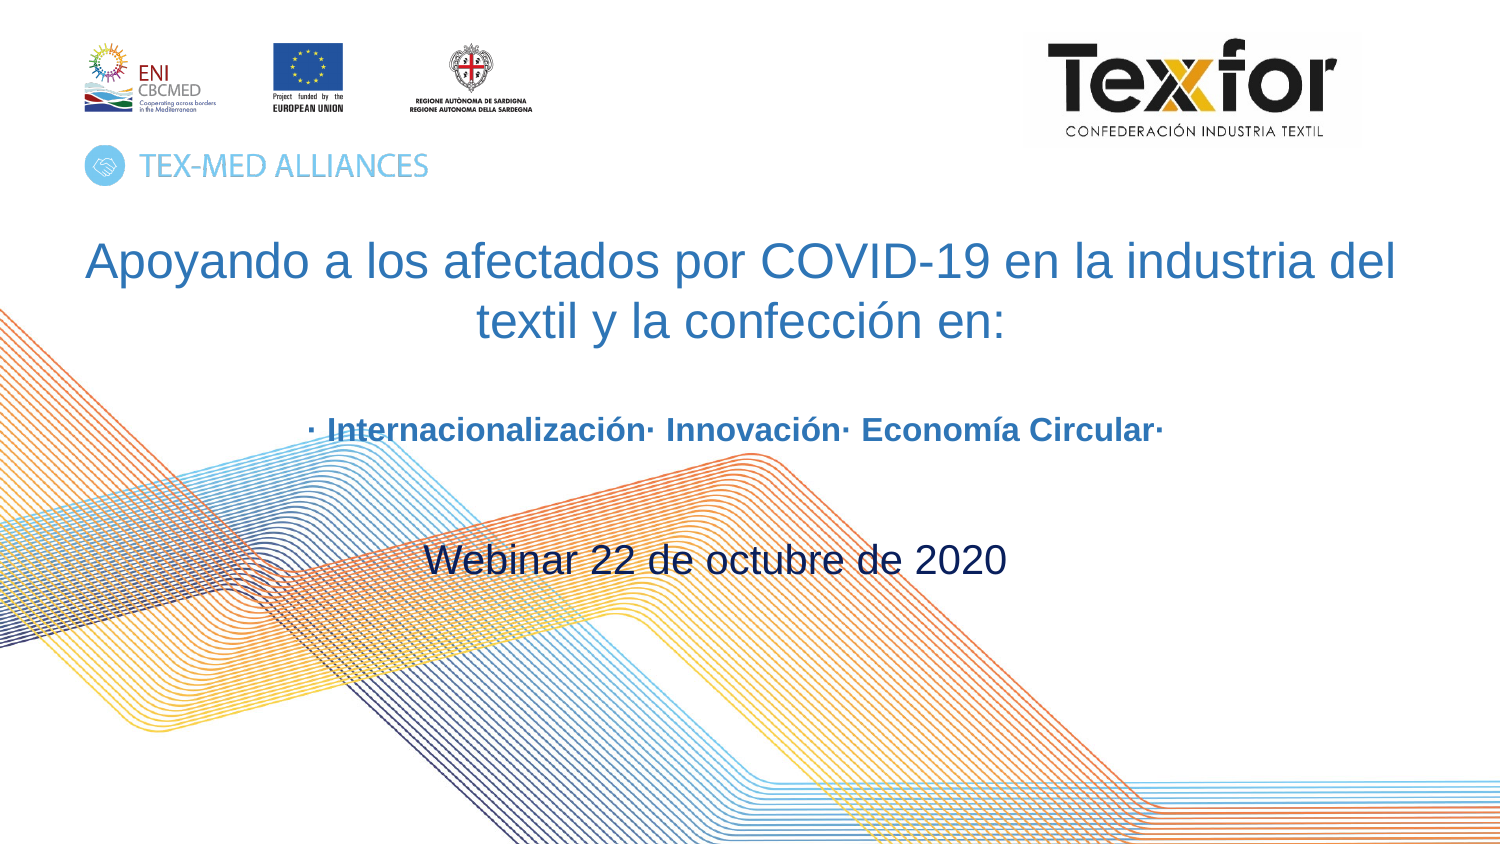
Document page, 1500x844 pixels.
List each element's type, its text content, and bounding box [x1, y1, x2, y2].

text_box Apoyando a los afectados por COVID-19 en la industria del textil y la confección en: · Internacionalización· Innovación· Economía Circular· [73, 222, 1410, 514]
text_box Webinar 22 de octubre de 2020 [148, 527, 1295, 589]
picture [0, 0, 1500, 844]
